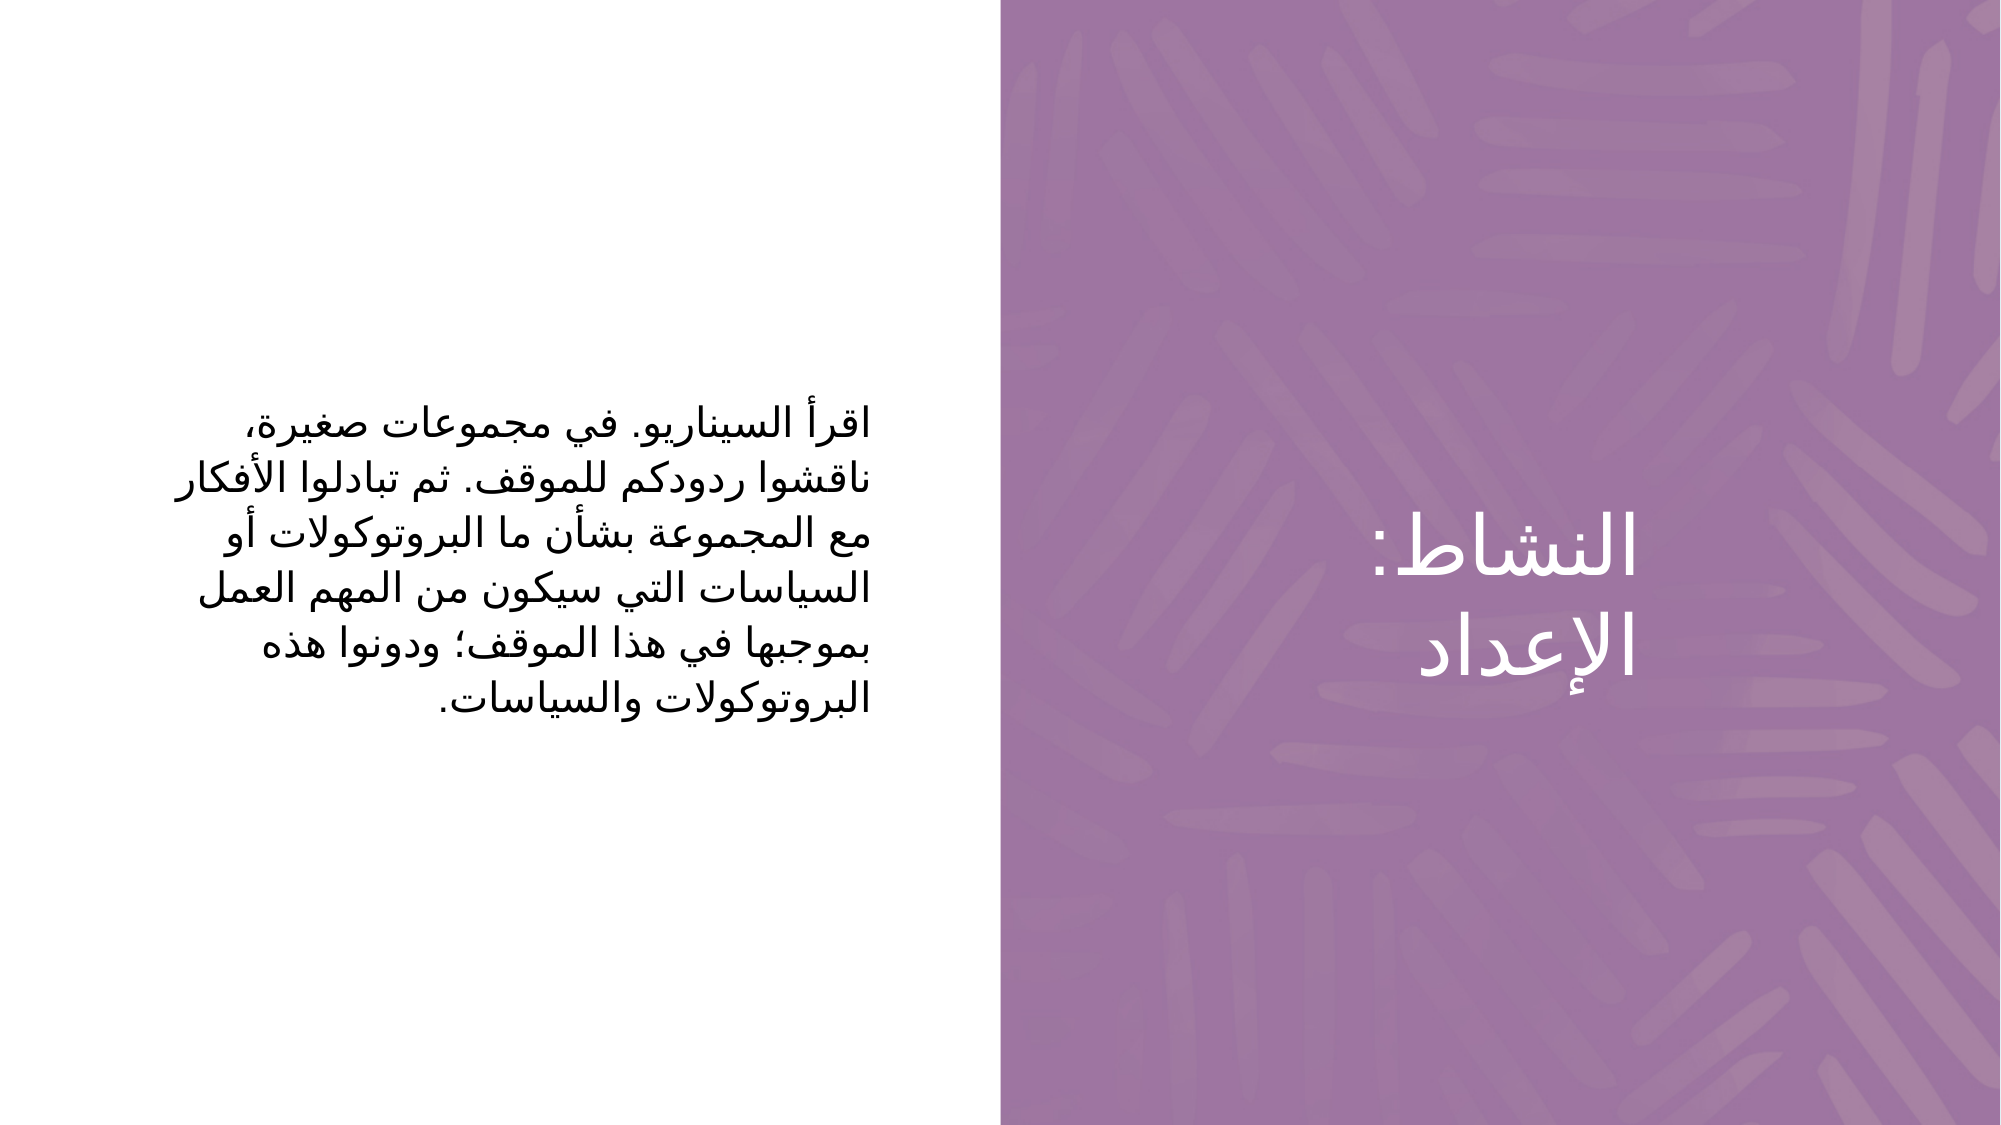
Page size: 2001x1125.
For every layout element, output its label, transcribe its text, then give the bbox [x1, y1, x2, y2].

picture [0, 0, 2001, 1125]
title النشاط: الإعداد [1114, 465, 1897, 720]
list اقرأ السيناريو. في مجموعات صغيرة، ناقشوا ردودكم للموقف. ثم تبادلوا الأفكار مع المجموعة بشأن ما البروتوكولات أو السياسات التي سيكون من المهم العمل بموجبها في هذا الموقف؛ ودونوا هذه البروتوكولات والسياسات. [144, 140, 881, 971]
